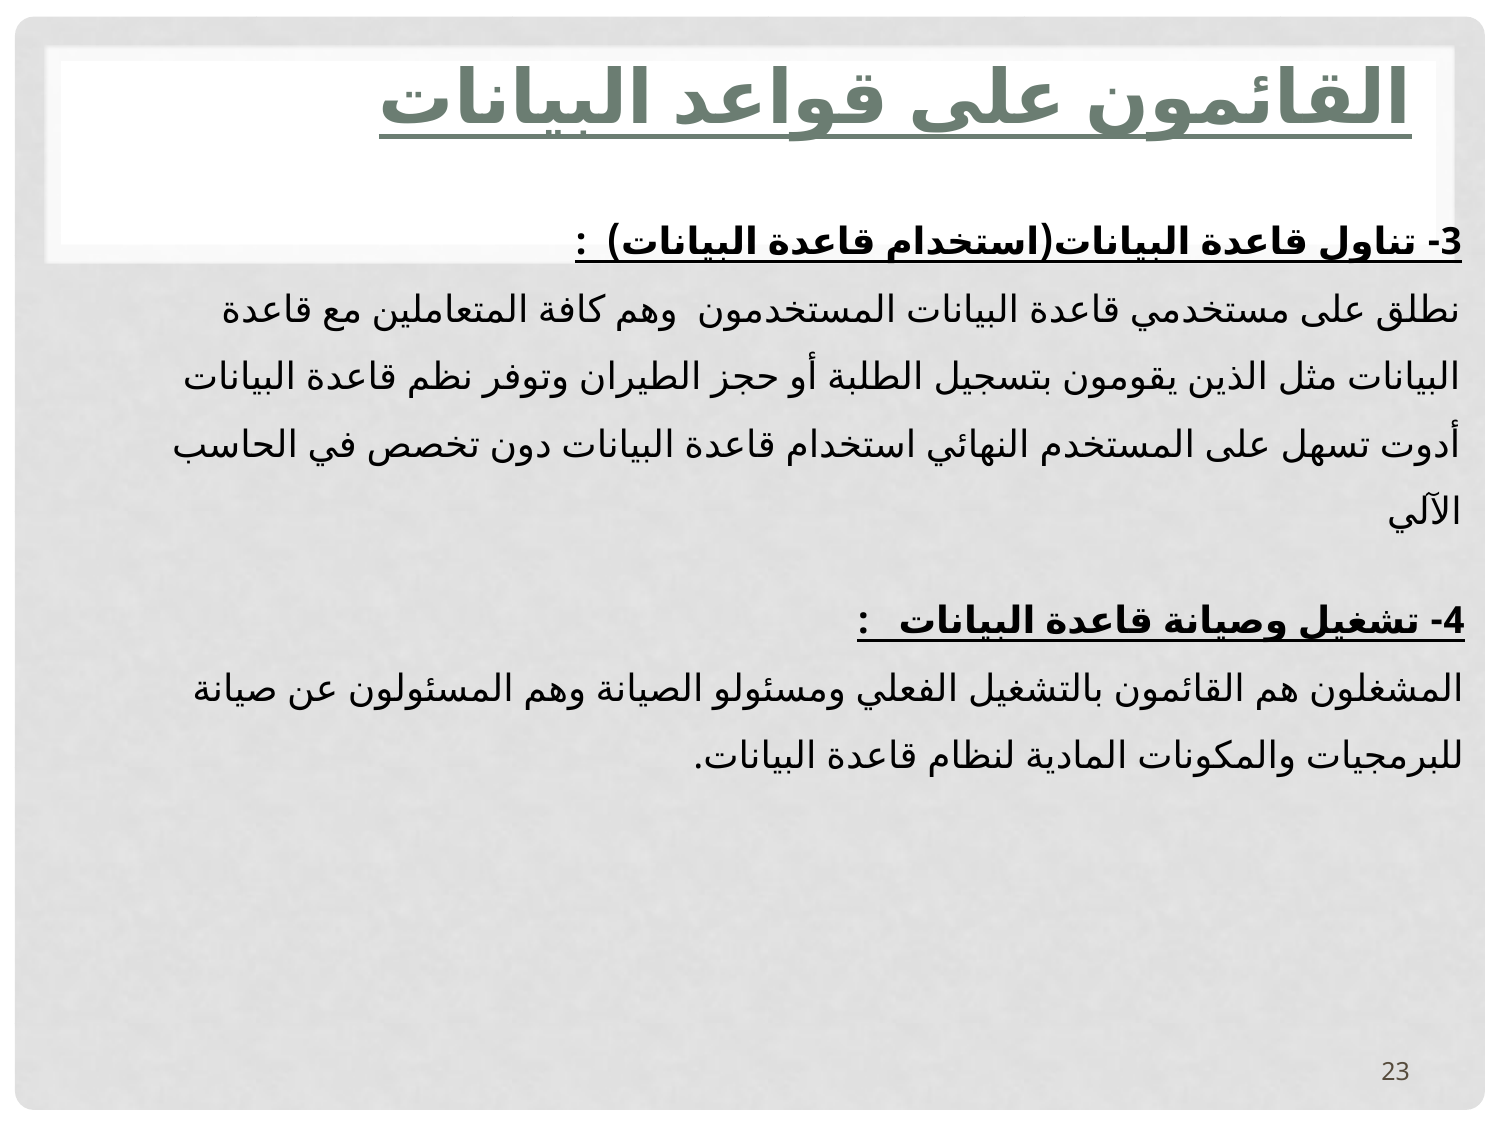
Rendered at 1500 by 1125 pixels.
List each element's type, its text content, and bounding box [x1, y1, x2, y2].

text_box 3- تناول قاعدة البيانات(استخدام قاعدة البيانات) : نطلق على مستخدمي قاعدة البيانات المستخدمون وهم كافة المتعاملين مع قاعدة البيانات مثل الذين يقومون بتسجيل الطلبة أو حجز الطيران وتوفر نظم قاعدة البيانات أدوت تسهل على المستخدم النهائي استخدام قاعدة البيانات دون تخصص في الحاسب الآلي [114, 187, 1477, 540]
title القائمون على قواعد البيانات [351, 23, 1439, 164]
slide_number 23 [1074, 1042, 1425, 1103]
text_box 4- تشغيل وصيانة قاعدة البيانات : المشغلون هم القائمون بالتشغيل الفعلي ومسئولو الصيانة وهم المسئولون عن صيانة للبرمجيات والمكونات المادية لنظام قاعدة البيانات. [117, 566, 1480, 784]
